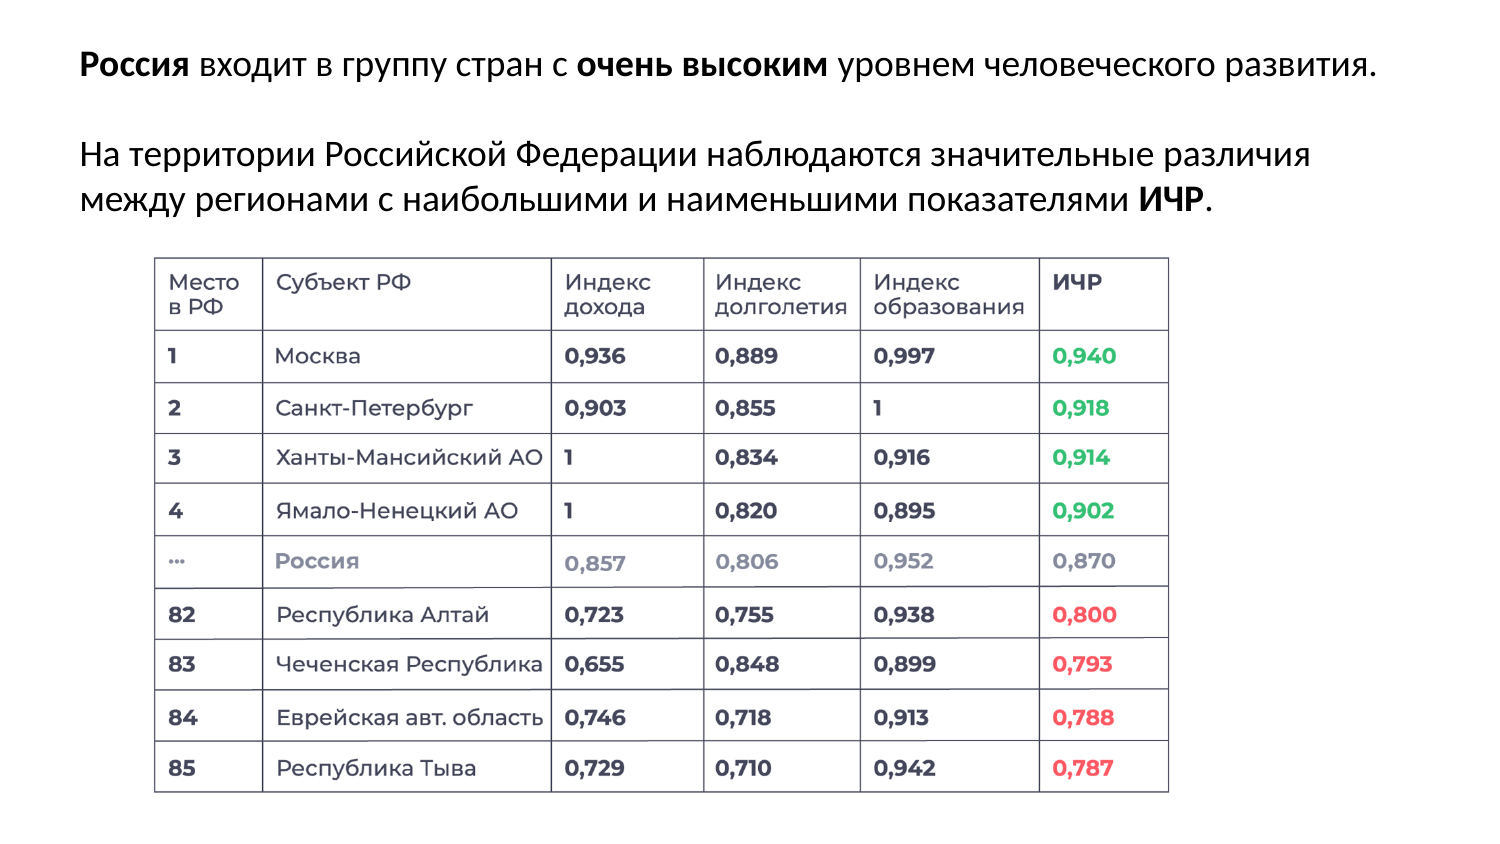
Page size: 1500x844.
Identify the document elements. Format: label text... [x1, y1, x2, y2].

picture [135, 244, 1188, 806]
text_box Россия входит в группу стран с очень высоким уровнем человеческого развития. На территории Российской Федерации наблюдаются значительные различия между регионами с наибольшими и наименьшими показателями ИЧР. [64, 32, 1412, 227]
